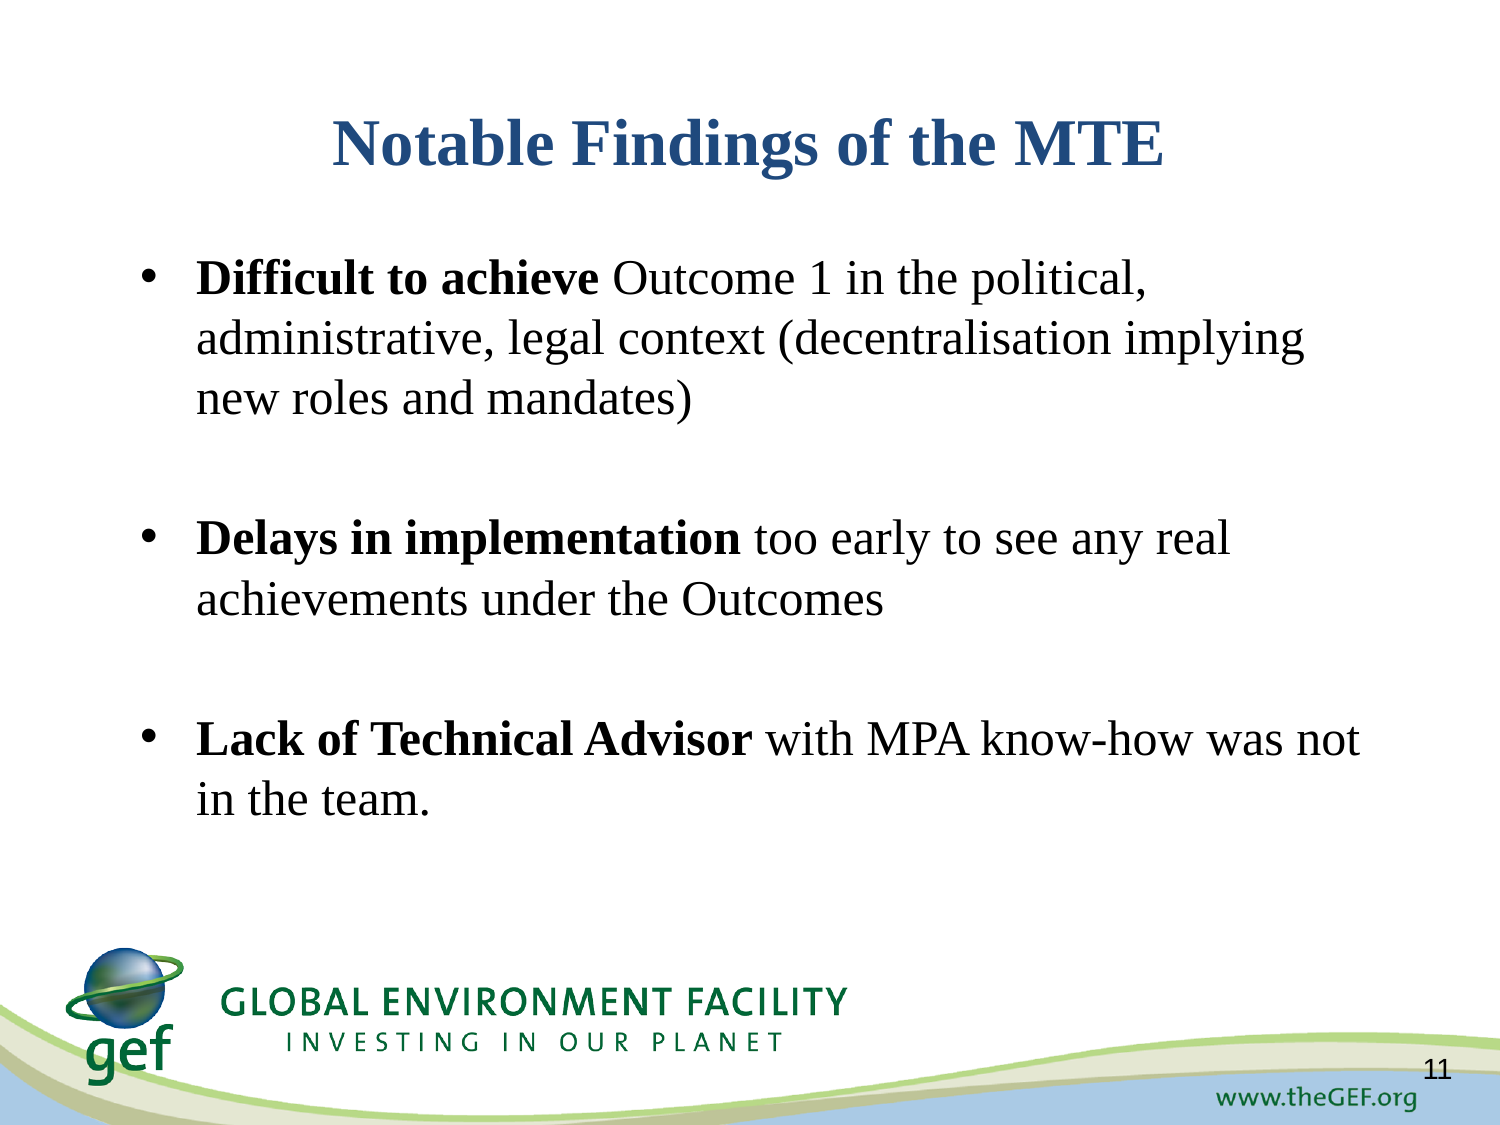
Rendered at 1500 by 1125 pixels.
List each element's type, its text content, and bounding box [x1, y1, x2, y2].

picture [0, 920, 1500, 1125]
list Difficult to achieve Outcome 1 in the political, administrative, legal context (decentralisation implying new roles and mandates) Delays in implementation too early to see any real achievements under the Outcomes Lack of Technical Advisor with MPA know-how was not in the team. [124, 237, 1401, 888]
title Notable Findings of the MTE [74, 44, 1426, 233]
slide_number 11 [1407, 1042, 1500, 1103]
